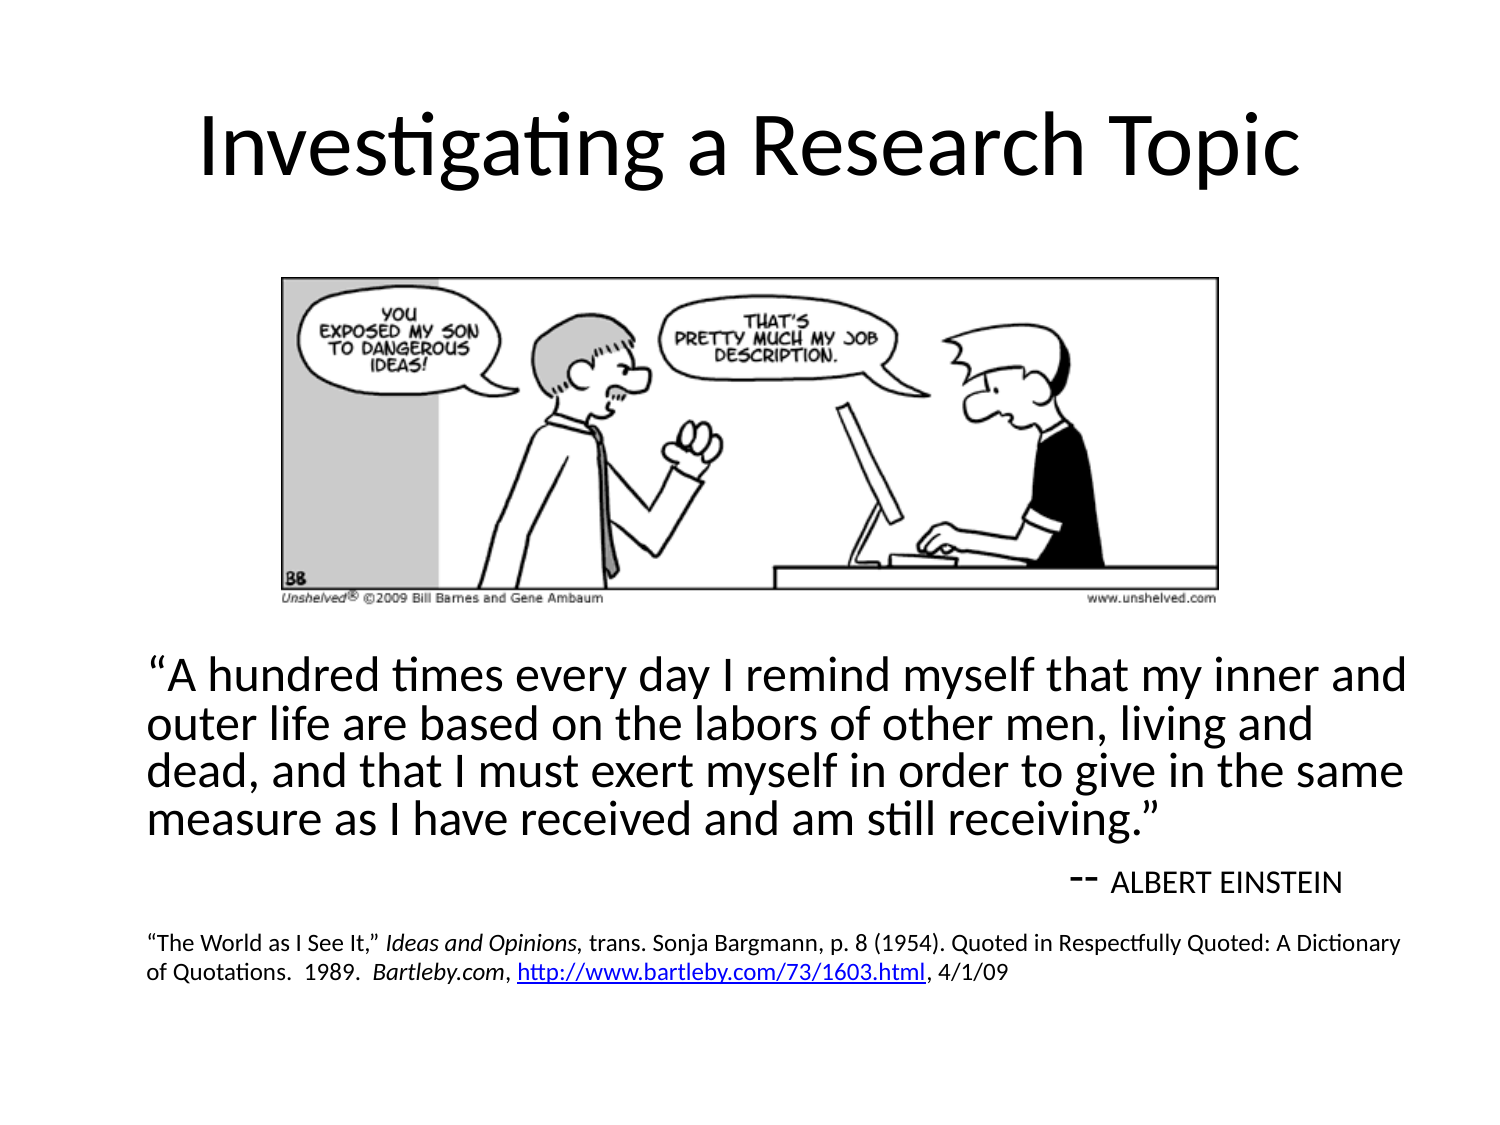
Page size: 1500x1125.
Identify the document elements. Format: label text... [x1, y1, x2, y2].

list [281, 277, 1219, 606]
title Investigating a Research Topic [75, 45, 1425, 233]
list “A hundred times every day I remind myself that my inner and outer life are based on the labors of other men, living and dead, and that I must exert myself in order to give in the same measure as I have received and am still receiving.” -- ALBERT EINSTEIN “The World as I See It,” Ideas and Opinions, trans. Sonja Bargmann, p. 8 (1954). Quoted in Respectfully Quoted: A Dictionary of Quotations. 1989. Bartleby.com, http://www.bartleby.com/73/1603.html, 4/1/09 [75, 646, 1425, 1005]
